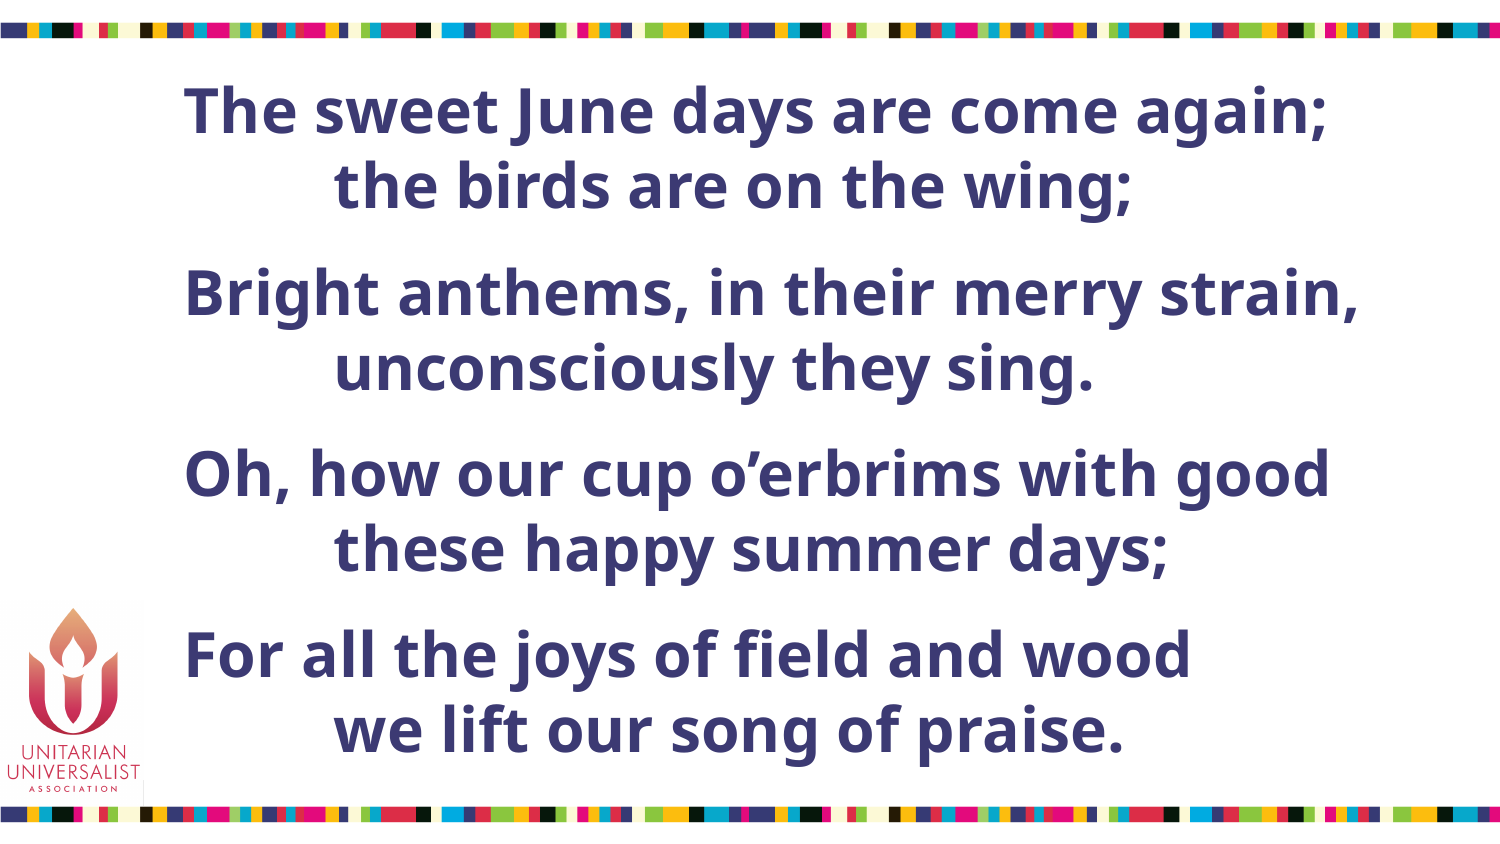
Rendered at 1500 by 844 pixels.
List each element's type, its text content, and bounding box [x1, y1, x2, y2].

picture [0, 22, 1500, 40]
text_box The sweet June days are come again; the birds are on the wing; Bright anthems, in their merry strain, unconsciously they sing. Oh, how our cup o’erbrims with good these happy summer d​​ays; For all the joys of field and wood we lift our song of praise. [168, 56, 1421, 780]
picture [0, 600, 1500, 824]
